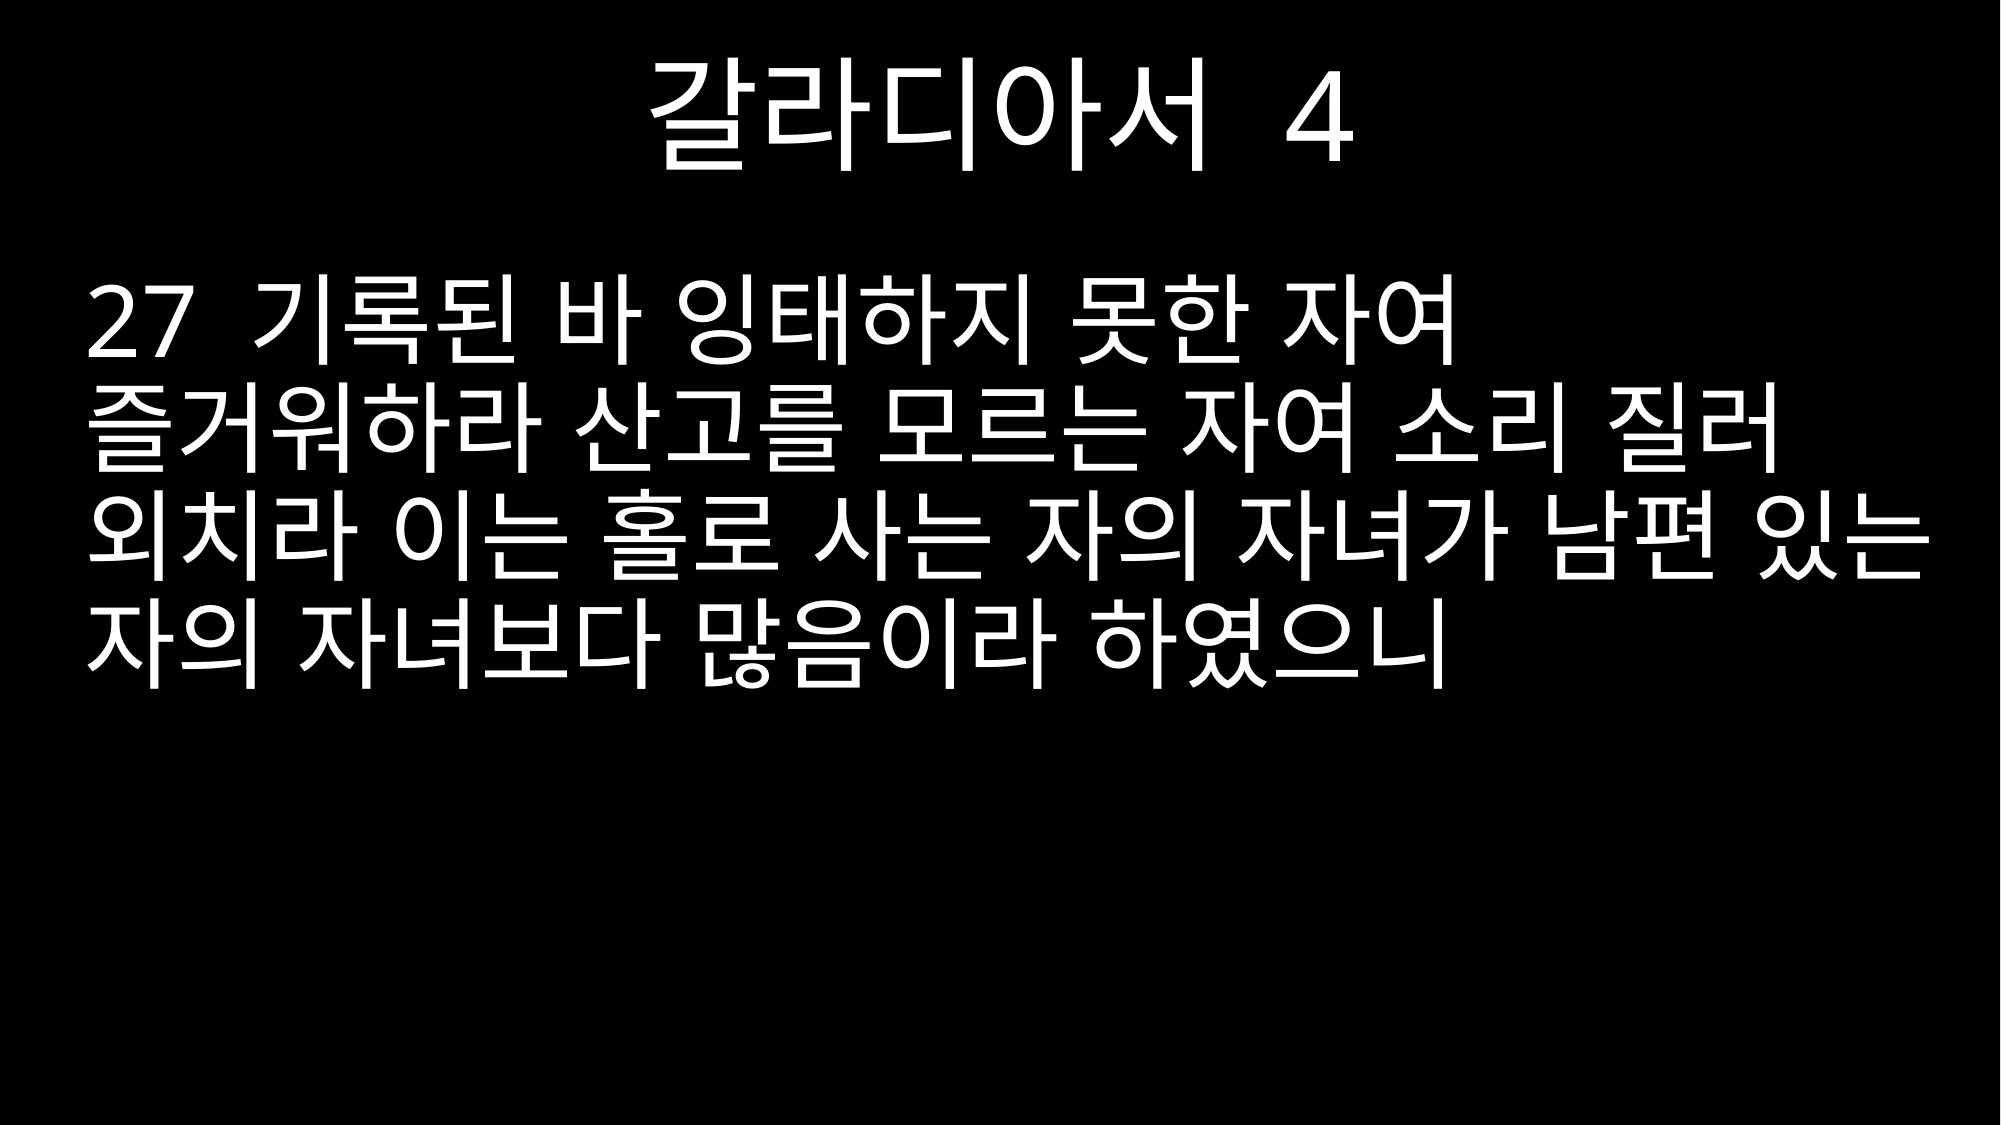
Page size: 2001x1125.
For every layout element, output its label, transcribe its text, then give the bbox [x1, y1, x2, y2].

picture [0, 0, 2001, 1125]
footer 갈라디아서 4 [0, 32, 2000, 192]
list 27 기록된 바 잉태하지 못한 자여 즐거워하라 산고를 모르는 자여 소리 질러 외치라 이는 홀로 사는 자의 자녀가 남편 있는 자의 자녀보다 많음이라 하였으니 [69, 263, 1953, 423]
